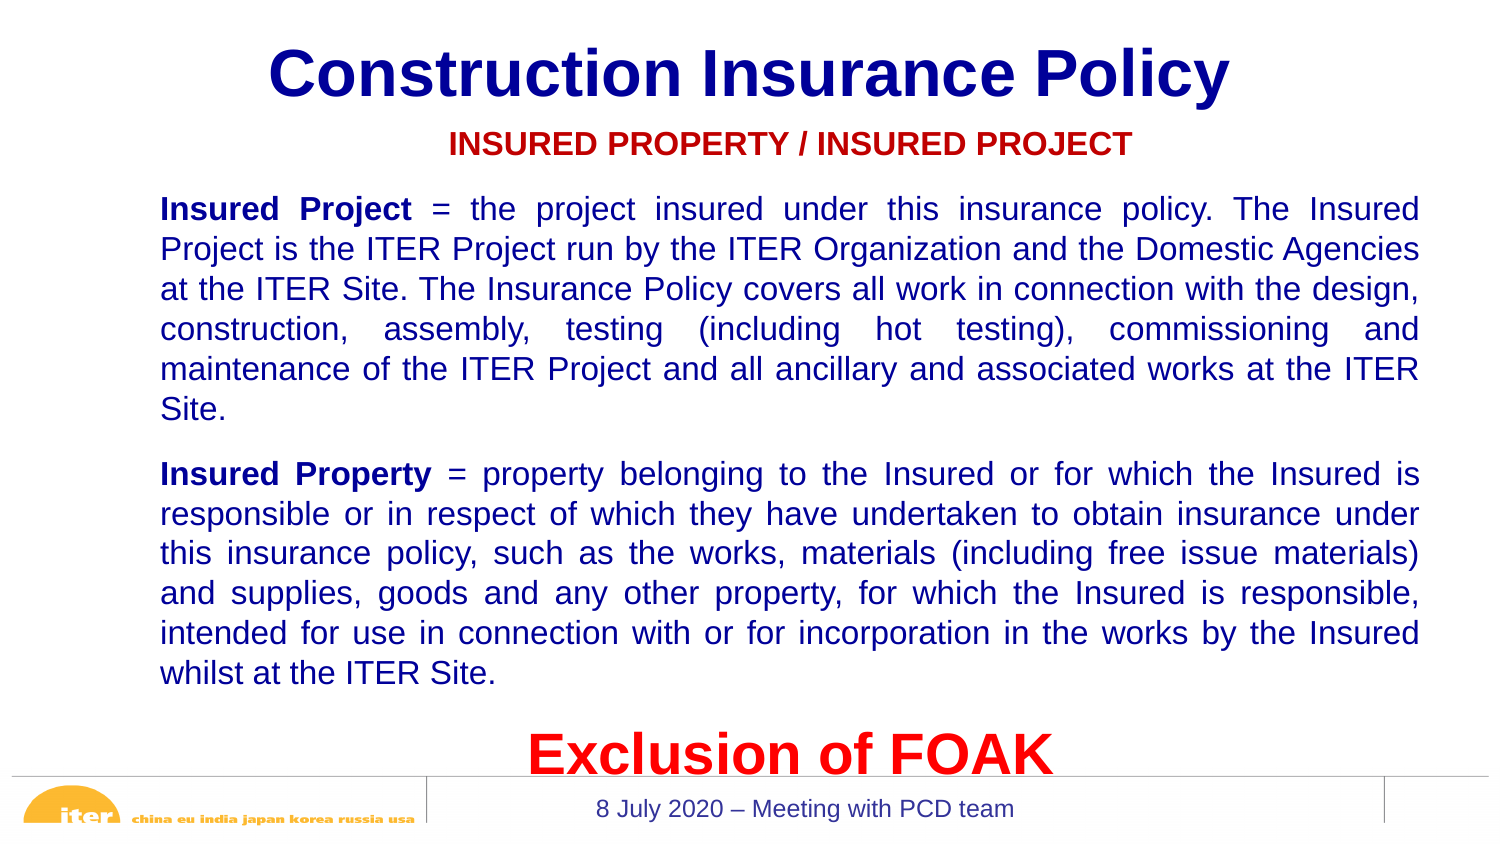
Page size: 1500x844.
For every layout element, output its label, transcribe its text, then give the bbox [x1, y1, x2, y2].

list INSURED PROPERTY / INSURED PROJECT Insured Project = the project insured under this insurance policy. The Insured Project is the ITER Project run by the ITER Organization and the Domestic Agencies at the ITER Site. The Insurance Policy covers all work in connection with the design, construction, assembly, testing (including hot testing), commissioning and maintenance of the ITER Project and all ancillary and associated works at the ITER Site. Insured Property = property belonging to the Insured or for which the Insured is responsible or in respect of which they have undertaken to obtain insurance under this insurance policy, such as the works, materials (including free issue materials) and supplies, goods and any other property, for which the Insured is responsible, intended for use in connection with or for incorporation in the works by the Insured whilst at the ITER Site. Exclusion of FOAK [66, 114, 1437, 844]
picture [0, 767, 66, 844]
title Construction Insurance Policy [0, 0, 1500, 139]
picture [1437, 767, 1500, 844]
